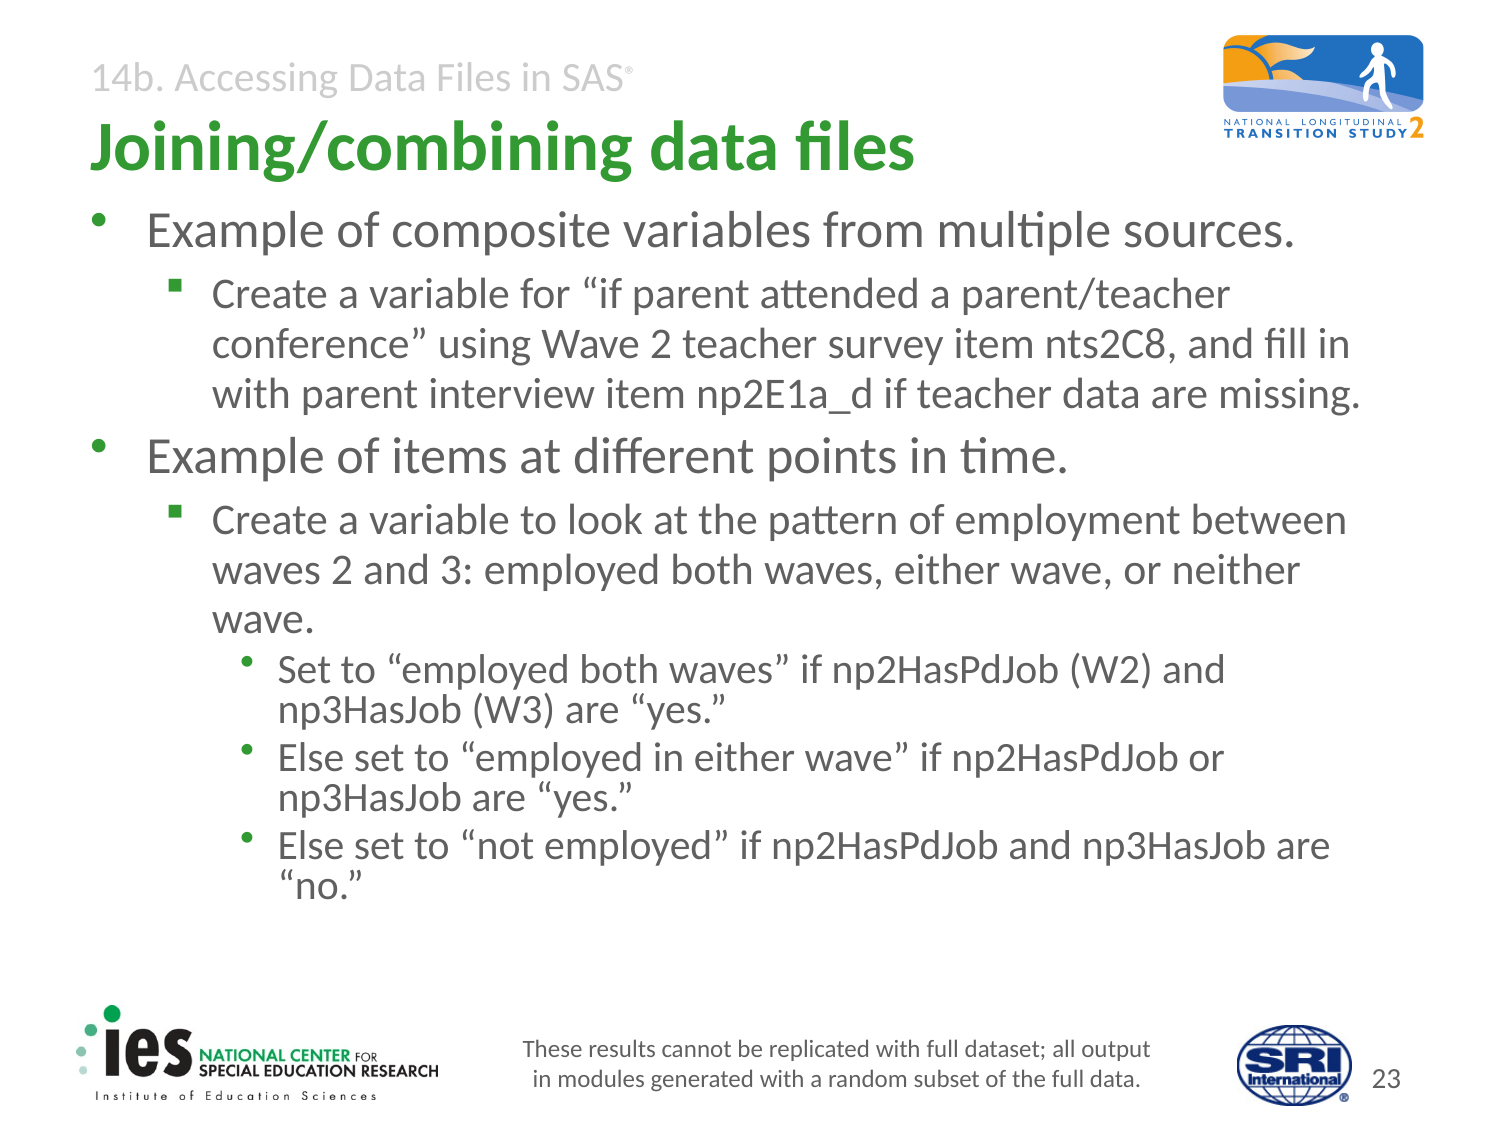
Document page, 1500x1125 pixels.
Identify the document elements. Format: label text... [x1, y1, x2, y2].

picture [76, 1005, 438, 1100]
list Example of composite variables from multiple sources. Create a variable for “if parent attended a parent/teacher conference” using Wave 2 teacher survey item nts2C8, and fill in with parent interview item np2E1a_d if teacher data are missing. Example of items at different points in time. Create a variable to look at the pattern of employment between waves 2 and 3: employed both waves, either wave, or neither wave. Set to “employed both waves” if np2HasPdJob (W2) and np3HasJob (W3) are “yes.” Else set to “employed in either wave” if np2HasPdJob or np3HasJob are “yes.” Else set to “not employed” if np2HasPdJob and np3HasJob are “no.” [74, 199, 1426, 988]
picture [1237, 1025, 1352, 1106]
footer These results cannot be replicated with full dataset; all output in modules generated with a random subset of the full data. [437, 1024, 1238, 1104]
slide_number 22 [1312, 1051, 1417, 1125]
title Joining/combining data files [74, 74, 1426, 199]
